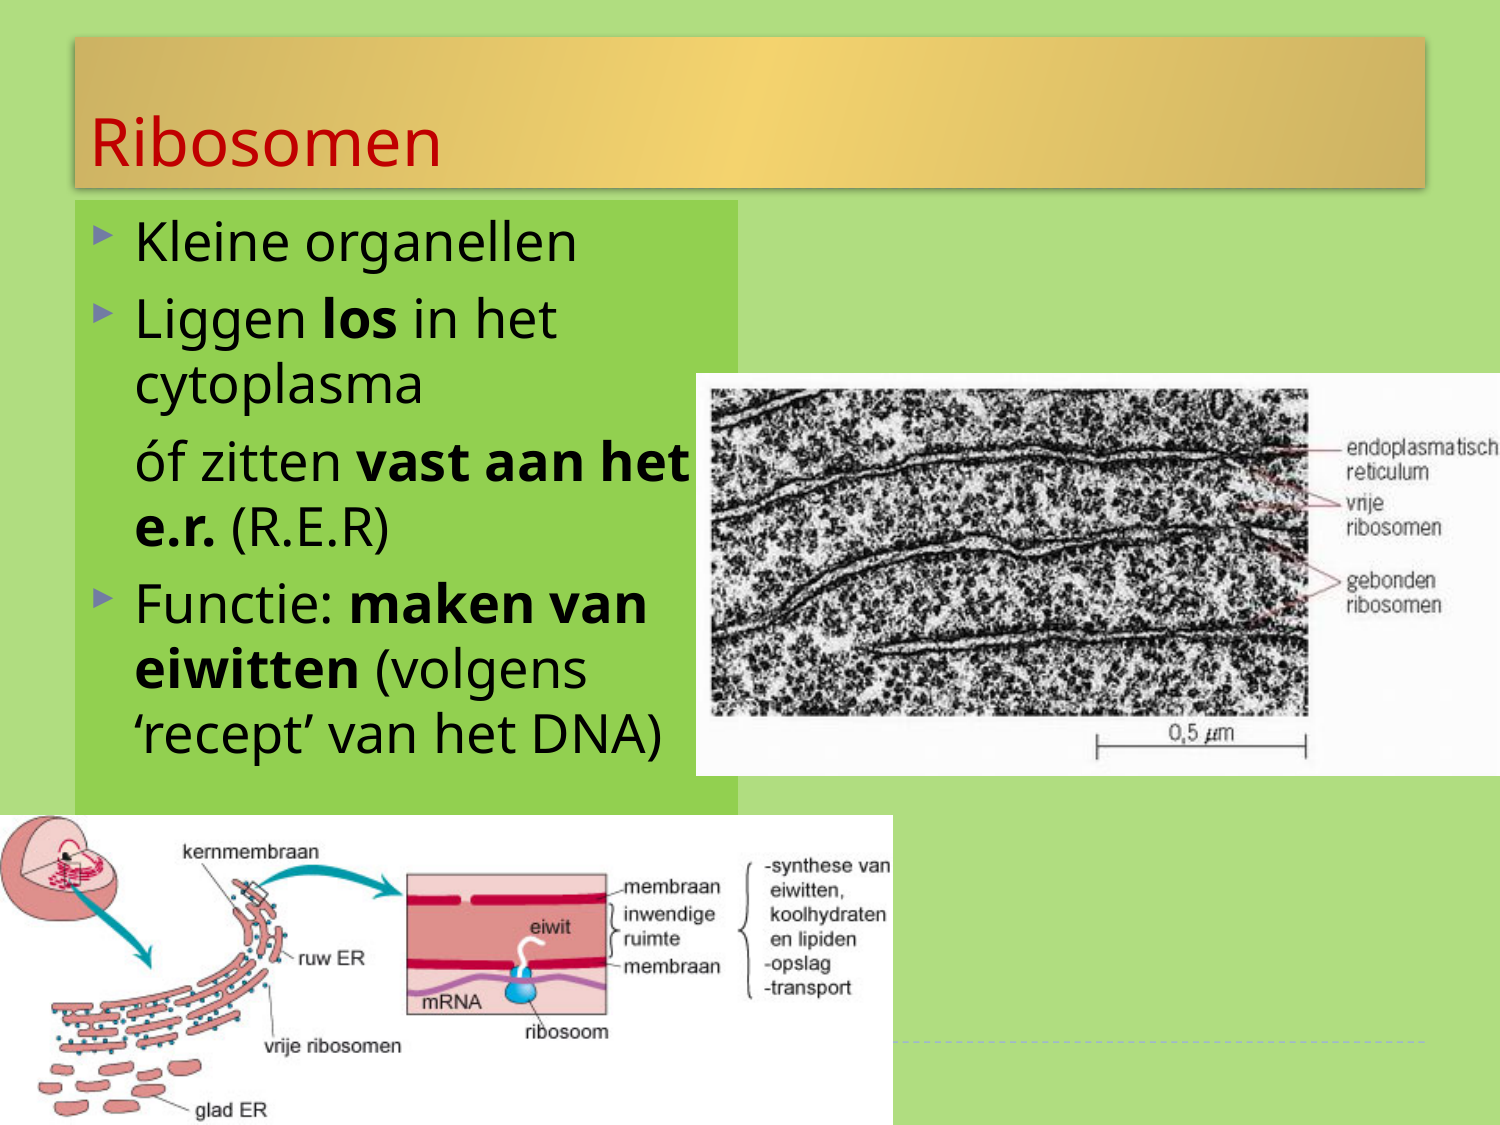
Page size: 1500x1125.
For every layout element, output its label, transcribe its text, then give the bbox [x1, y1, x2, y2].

title Ribosomen [75, 37, 1425, 188]
picture [0, 815, 893, 1125]
list Kleine organellen Liggen los in het cytoplasma óf zitten vast aan het e.r. (R.E.R) Functie: maken van eiwitten (volgens ‘recept’ van het DNA) [75, 200, 738, 815]
picture [696, 373, 1500, 776]
